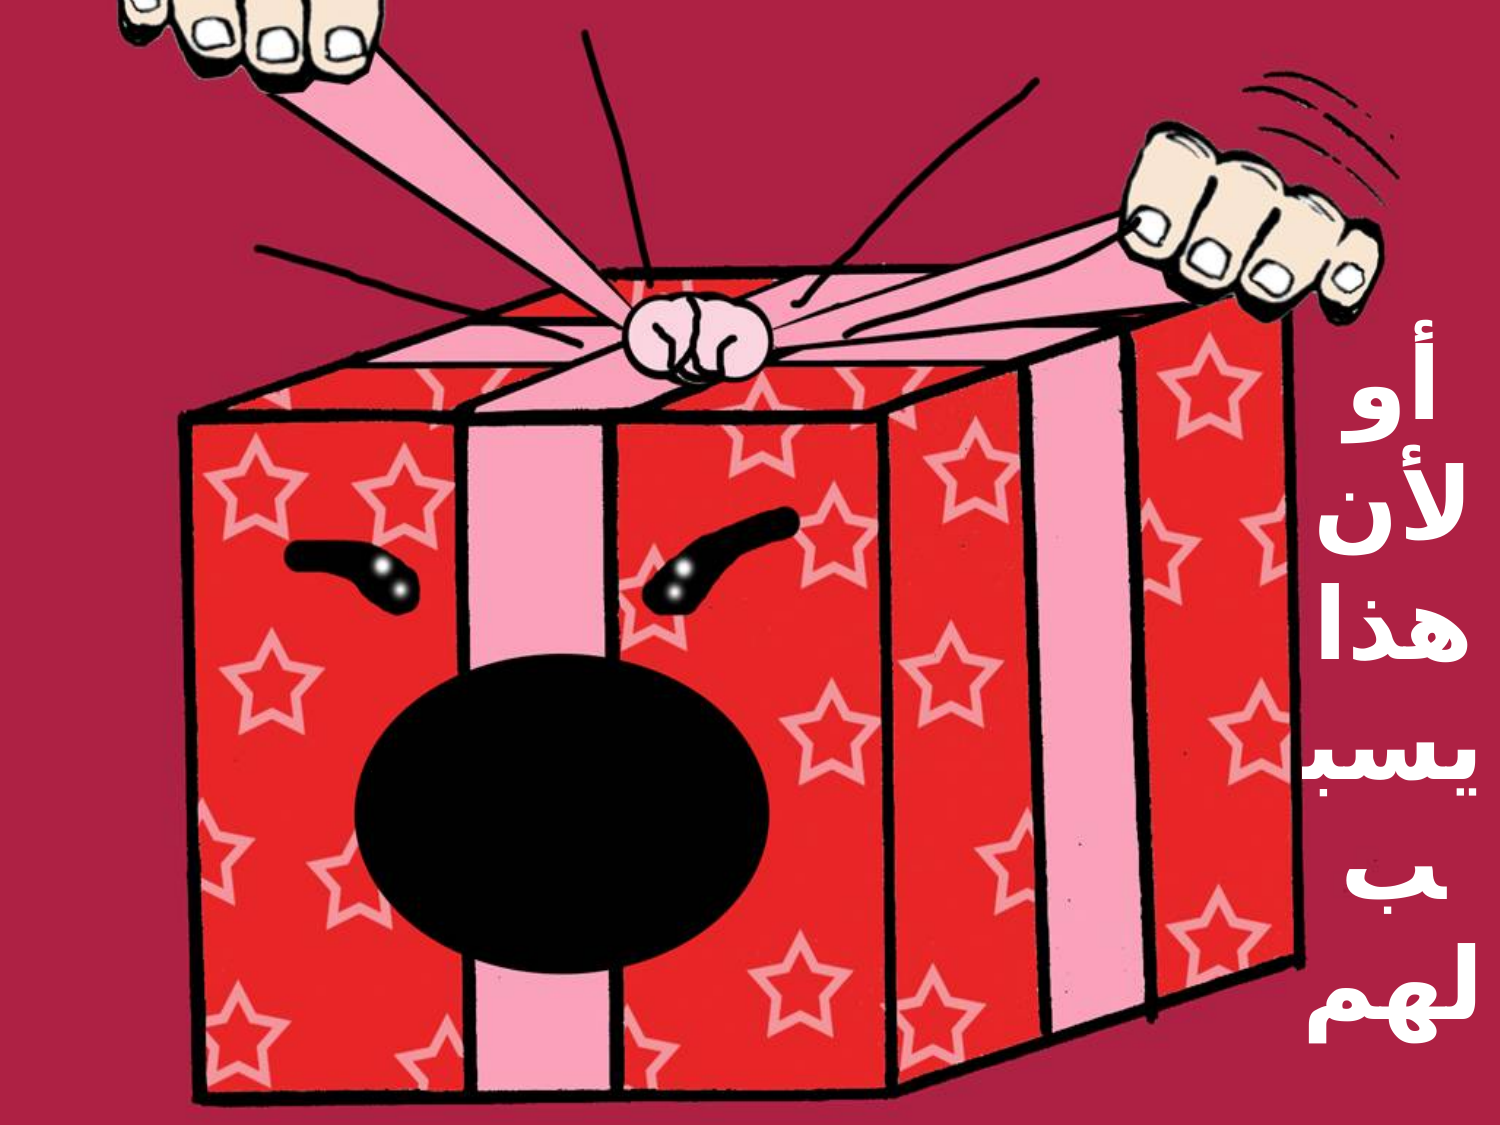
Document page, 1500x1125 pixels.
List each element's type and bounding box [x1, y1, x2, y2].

list [0, 0, 1500, 1125]
